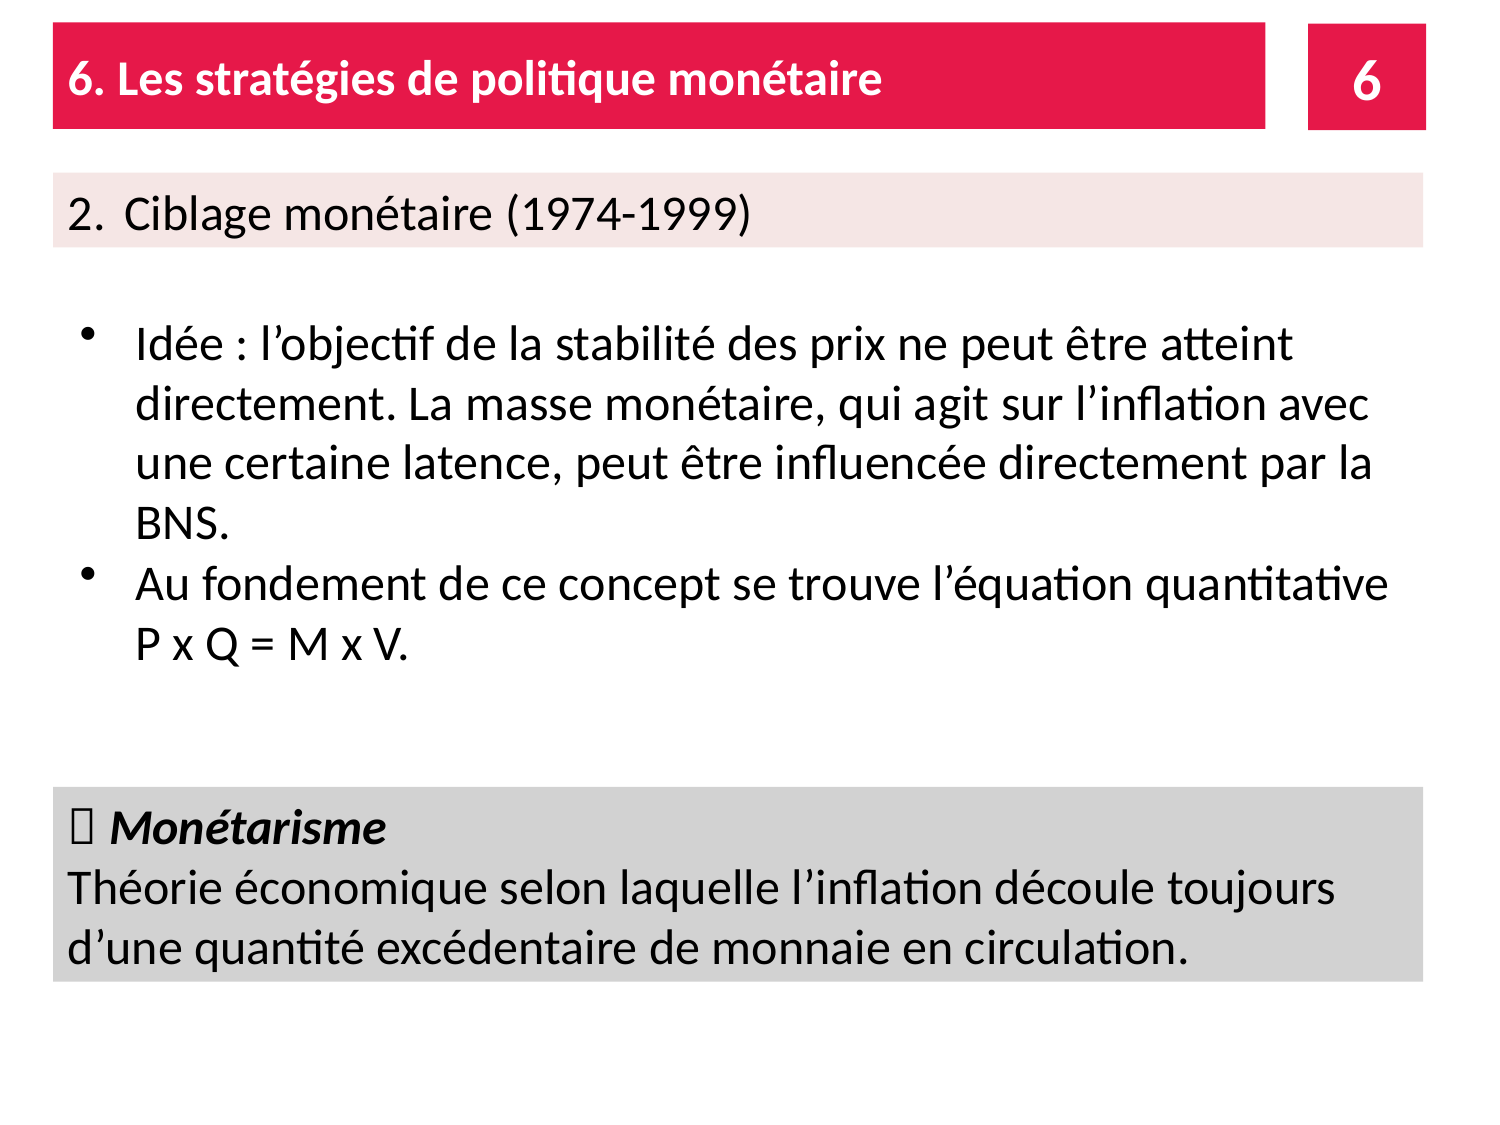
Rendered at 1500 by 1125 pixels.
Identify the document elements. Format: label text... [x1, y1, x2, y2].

text_box 2. Ciblage monétaire (1974-1999) [53, 172, 1424, 248]
text_box 6 [1308, 23, 1427, 131]
text_box 6. Les stratégies de politique monétaire [52, 22, 1266, 129]
text_box  Monétarisme Théorie économique selon laquelle l’inflation découle toujours d’une quantité excédentaire de monnaie en circulation. [53, 786, 1424, 982]
text_box Idée : l’objectif de la stabilité des prix ne peut être atteint directement. La masse monétaire, qui agit sur l’inflation avec une certaine latence, peut être influencée directement par la BNS. Au fondement de ce concept se trouve l’équation quantitative P x Q = M x V. [64, 302, 1427, 678]
